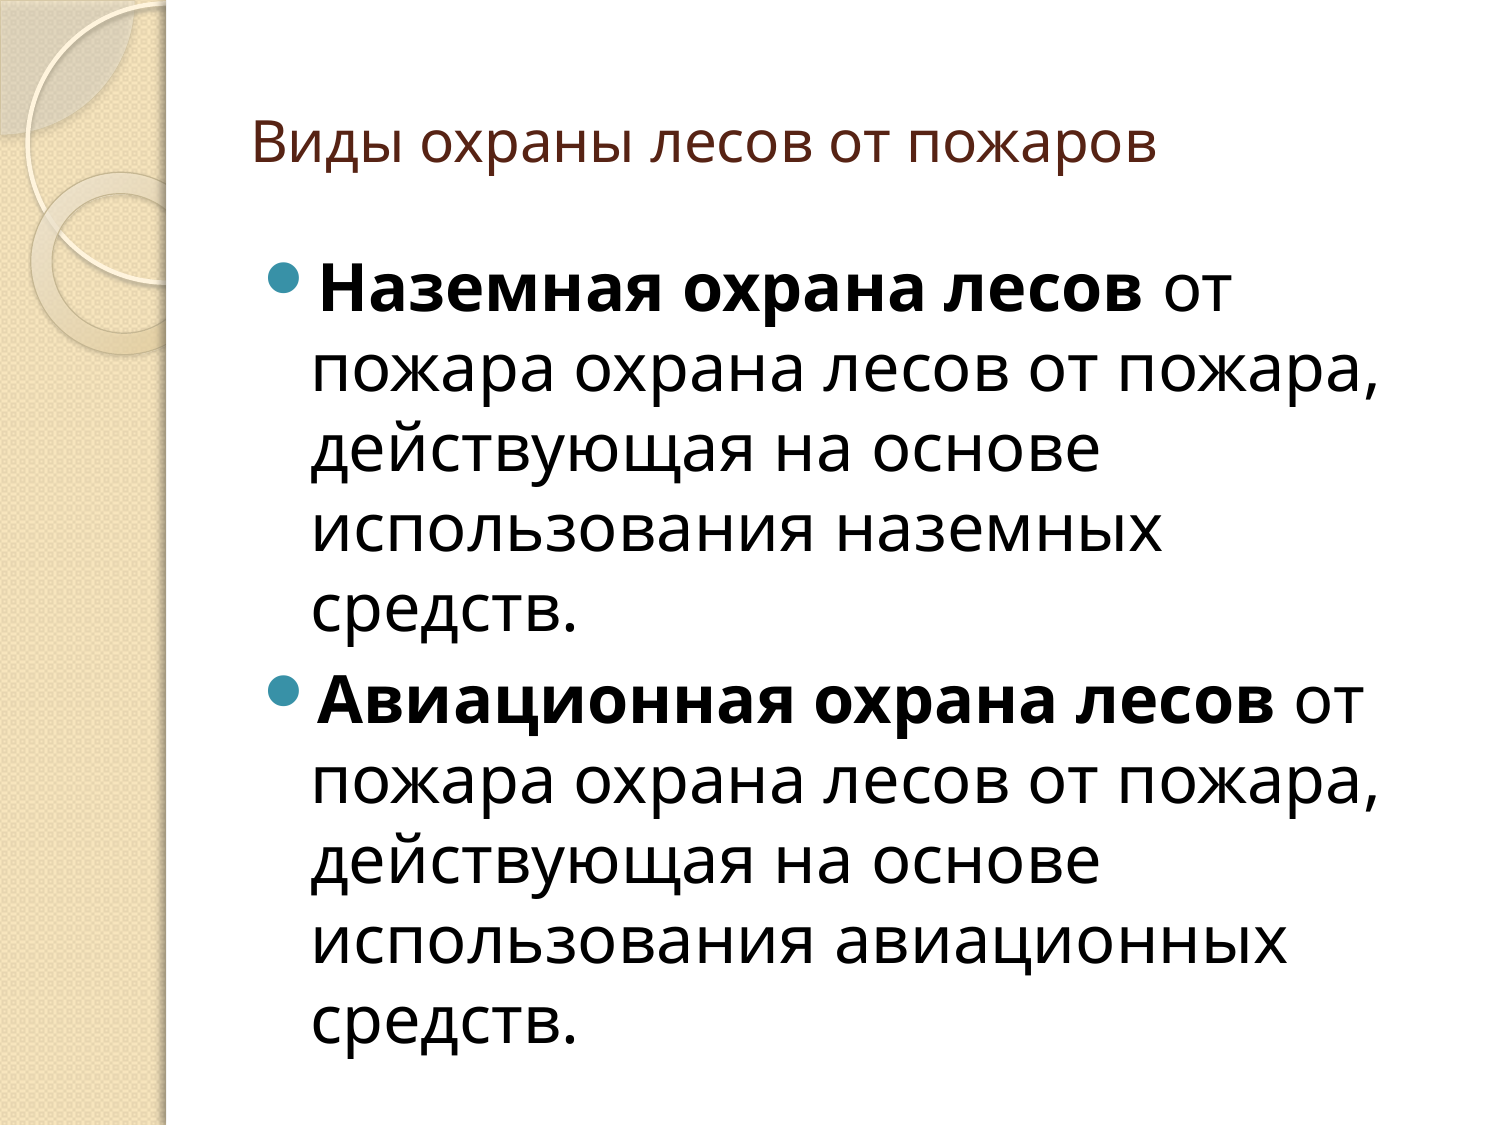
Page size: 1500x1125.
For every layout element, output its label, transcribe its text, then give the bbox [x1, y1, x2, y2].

list Наземная охрана лесов от пожара охрана лесов от пожара, действующая на основе использования наземных средств. Авиационная охрана лесов от пожара охрана лесов от пожара, действующая на основе использования авиационных средств. [235, 237, 1466, 1025]
title Виды охраны лесов от пожаров [235, 45, 1466, 233]
